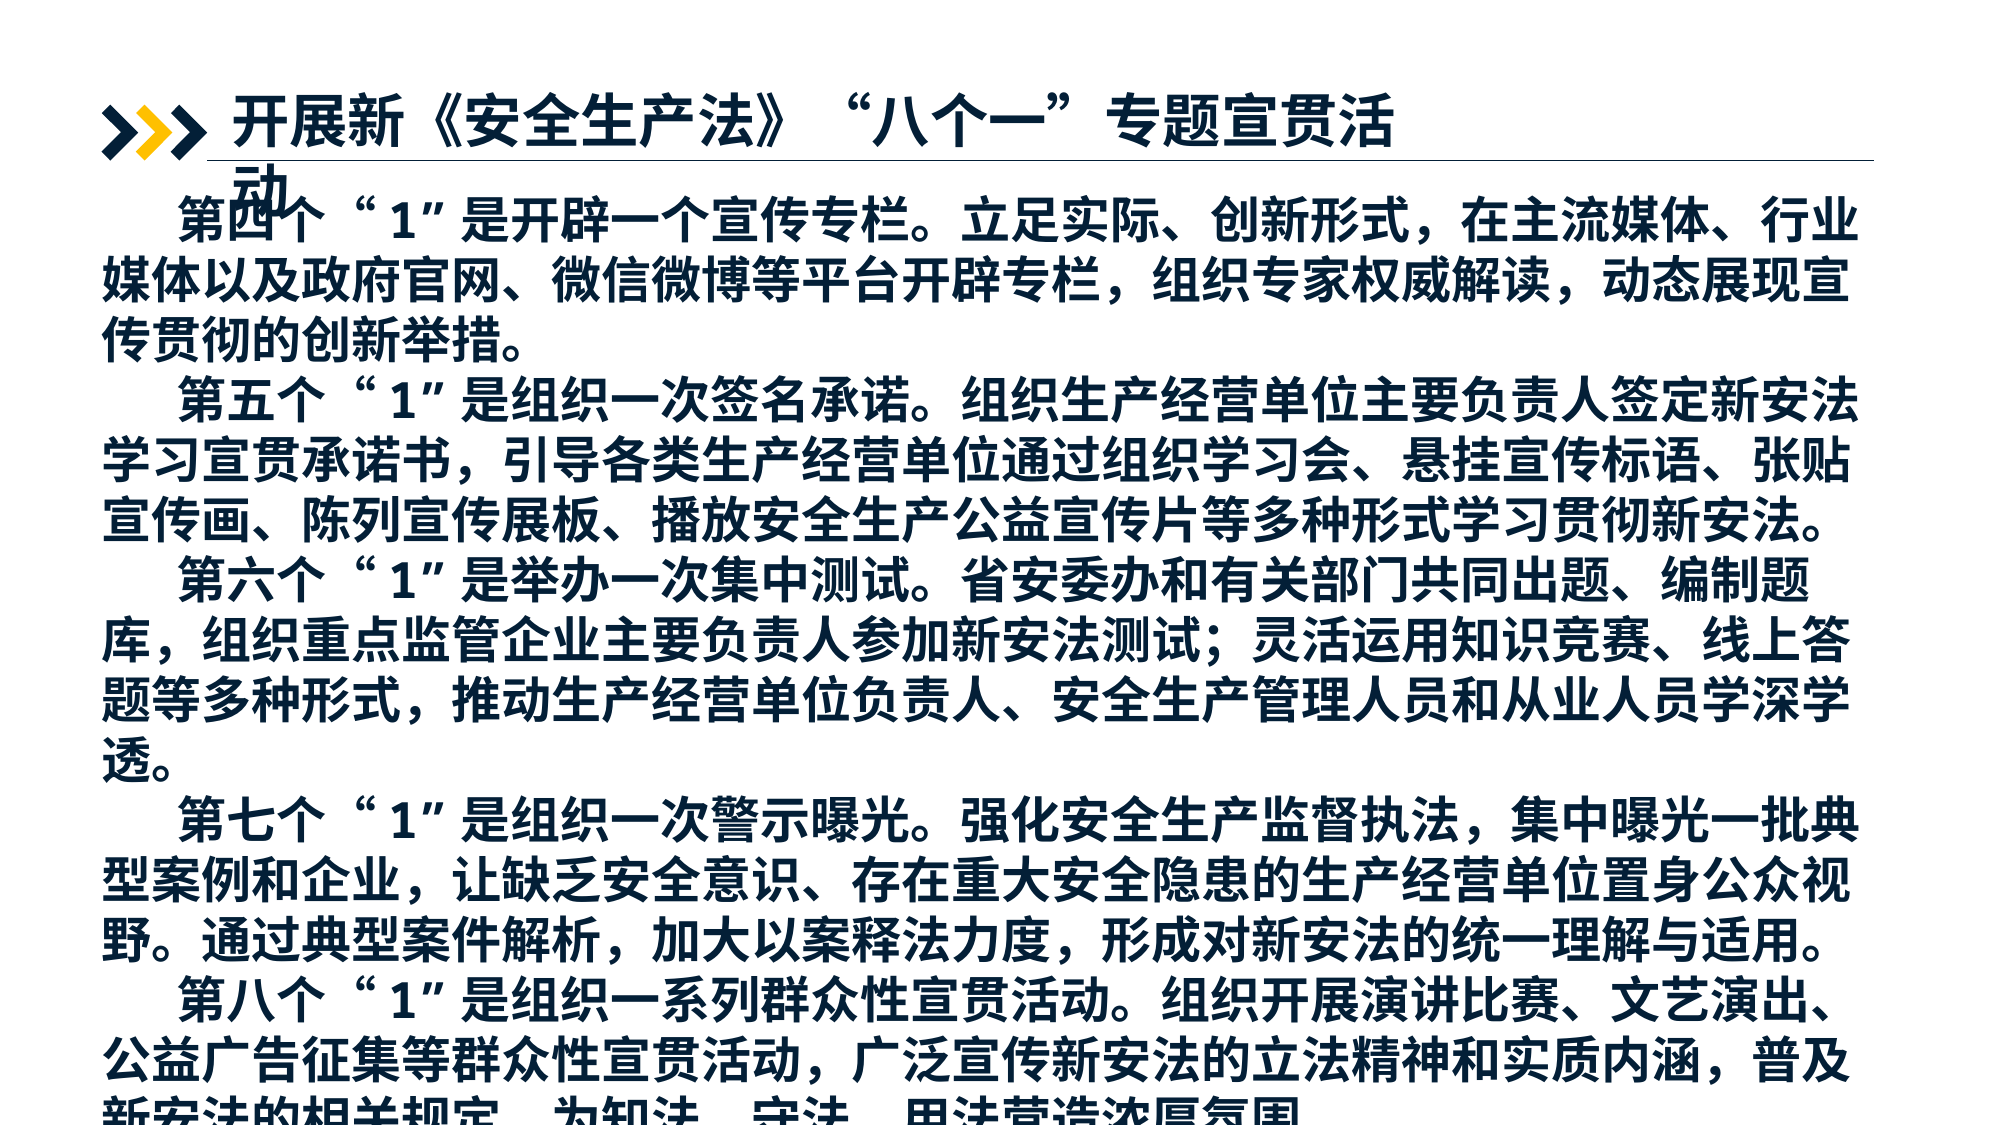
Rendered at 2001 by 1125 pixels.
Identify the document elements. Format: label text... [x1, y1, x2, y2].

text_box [101, 104, 1875, 161]
text_box 开展新《安全生产法》“八个一”专题宣贯活动 [219, 161, 1451, 180]
text_box 第四个“1”是开辟一个宣传专栏。立足实际、创新形式，在主流媒体、行业媒体以及政府官网、微信微博等平台开辟专栏，组织专家权威解读，动态展现宣传贯彻的创新举措。 第五个“1”是组织一次签名承诺。组织生产经营单位主要负责人签定新安法学习宣贯承诺书，引导各类生产经营单位通过组织学习会、悬挂宣传标语、张贴宣传画、陈列宣传展板、播放安全生产公益宣传片等多种形式学习贯彻新安法。 第六个“1”是举办一次集中测试。省安委办和有关部门共同出题、编制题库，组织重点监管企业主要负责人参加新安法测试；灵活运用知识竞赛、线上答题等多种形式，推动生产经营单位负责人、安全生产管理人员和从业人员学深学透。 第七个“1”是组织一次警示曝光。强化安全生产监督执法，集中曝光一批典型案例和企业，让缺乏安全意识、存在重大安全隐患的生产经营单位置身公众视野。通过典型案件解析，加大以案释法力度，形成对新安法的统一理解与适用。 第八个“1”是组织一系列群众性宣贯活动。组织开展演讲比赛、文艺演出、公益广告征集等群众性宣贯活动，广泛宣传新安法的立法精神和实质内涵，普及新安法的相关规定，为知法、守法、用法营造浓厚氛围。 [86, 180, 1914, 1125]
text_box 开展新《安全生产法》“八个一”专题宣贯活动 [219, 78, 1451, 104]
